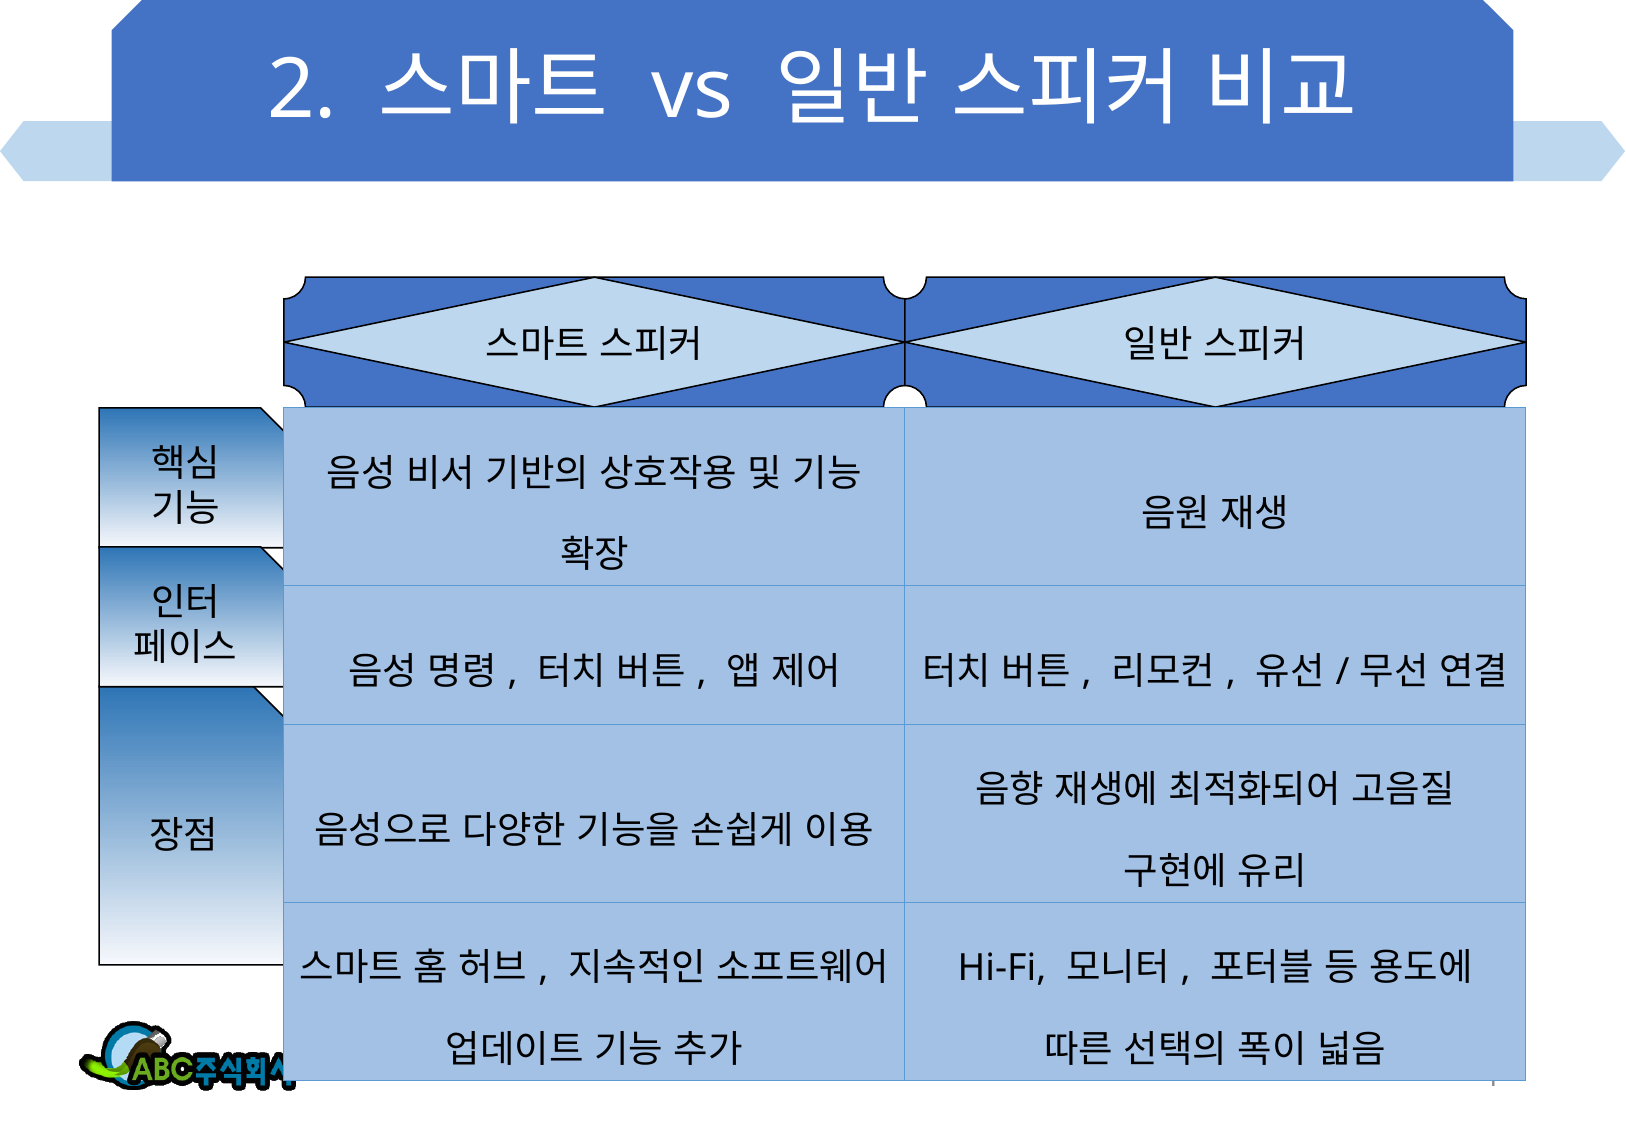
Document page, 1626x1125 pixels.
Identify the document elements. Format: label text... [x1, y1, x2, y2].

picture [69, 1013, 305, 1096]
table_cell 음향 재생에 최적화되어 고음질 구현에 유리 [905, 725, 1525, 902]
text_box [599, 276, 903, 340]
table_cell 터치 버튼, 리모컨, 유선/무선 연결 [905, 586, 1525, 724]
title 2. 스마트 vs 일반 스피커 비교 [0, 0, 1625, 182]
table_cell 스마트 홈 허브, 지속적인 소프트웨어 업데이트 기능 추가 [284, 903, 904, 1080]
text_box 장점 [98, 688, 283, 966]
table_cell 음성 명령, 터치 버튼, 앱 제어 [284, 586, 904, 724]
slide_number 4 [1147, 1081, 1514, 1103]
text_box 핵심 기능 [98, 406, 283, 549]
text_box [605, 344, 903, 407]
table_cell Hi-Fi, 모니터, 포터블 등 용도에 따른 선택의 폭이 넓음 [905, 903, 1525, 1080]
table_header 음원 재생 [905, 408, 1525, 585]
table_header 음성 비서 기반의 상호작용 및 기능 확장 [284, 408, 904, 585]
text_box 인터 페이스 [98, 545, 283, 688]
text_box [282, 276, 590, 407]
text_box 스마트 스피커 [283, 276, 903, 407]
text_box [1220, 276, 1528, 407]
table_cell 음성으로 다양한 기능을 손쉽게 이용 [284, 725, 904, 902]
text_box [903, 276, 1211, 407]
text_box 일반 스피커 [904, 276, 1527, 407]
